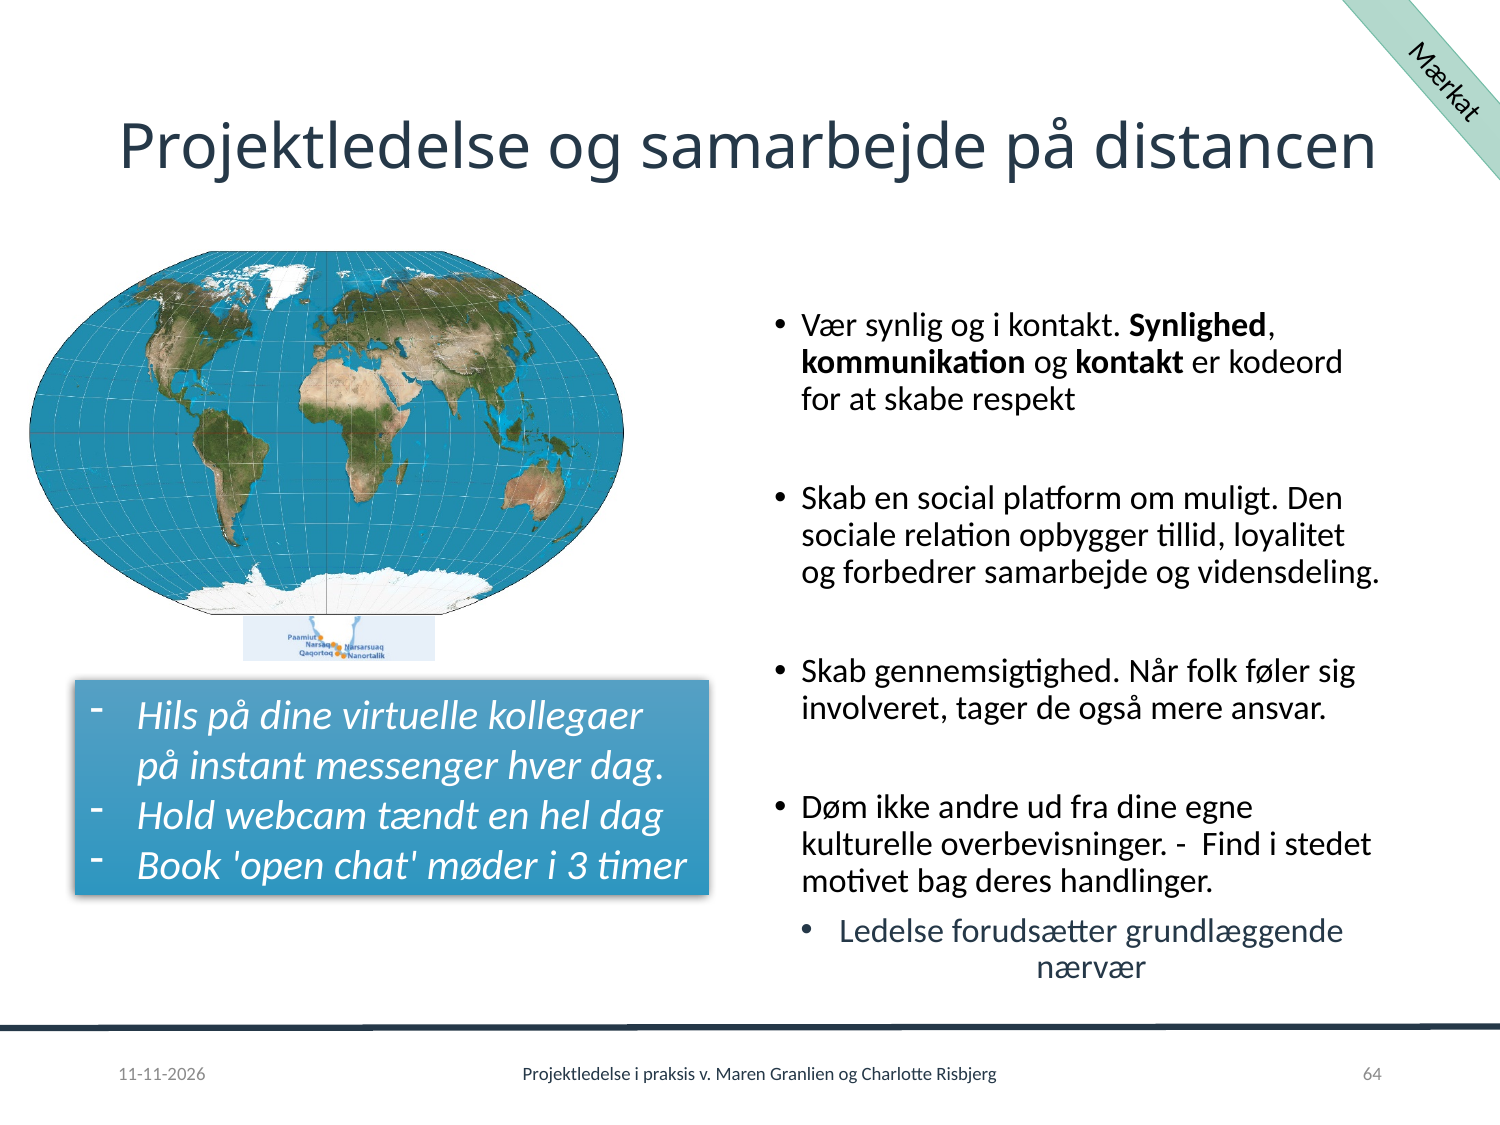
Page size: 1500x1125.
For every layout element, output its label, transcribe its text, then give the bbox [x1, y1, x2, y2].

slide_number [103, 1042, 252, 1103]
list Vær synlig og i kontakt. Synlighed, kommunikation og kontakt er kodeord for at skabe respekt Skab en social platform om muligt. Den sociale relation opbygger tillid, loyalitet og forbedrer samarbejde og vidensdeling. Skab gennemsigtighed. Når folk føler sig involveret, tager de også mere ansvar. Døm ikke andre ud fra dine egne kulturelle overbevisninger. - Find i stedet motivet bag deres handlinger. Ledelse forudsætter grundlæggende nærvær [759, 299, 1397, 1014]
picture [27, 249, 625, 662]
slide_number 64 [1281, 1042, 1397, 1103]
text_box Mærkat [1342, 0, 1500, 181]
title Projektledelse og samarbejde på distancen [103, 39, 1397, 257]
text_box Hils på dine virtuelle kollegaer på instant messenger hver dag. Hold webcam tændt en hel dag Book 'open chat' møder i 3 timer [75, 680, 709, 895]
footer Projektledelse i praksis v. Maren Granlien og Charlotte Risbjerg [265, 1042, 1254, 1103]
